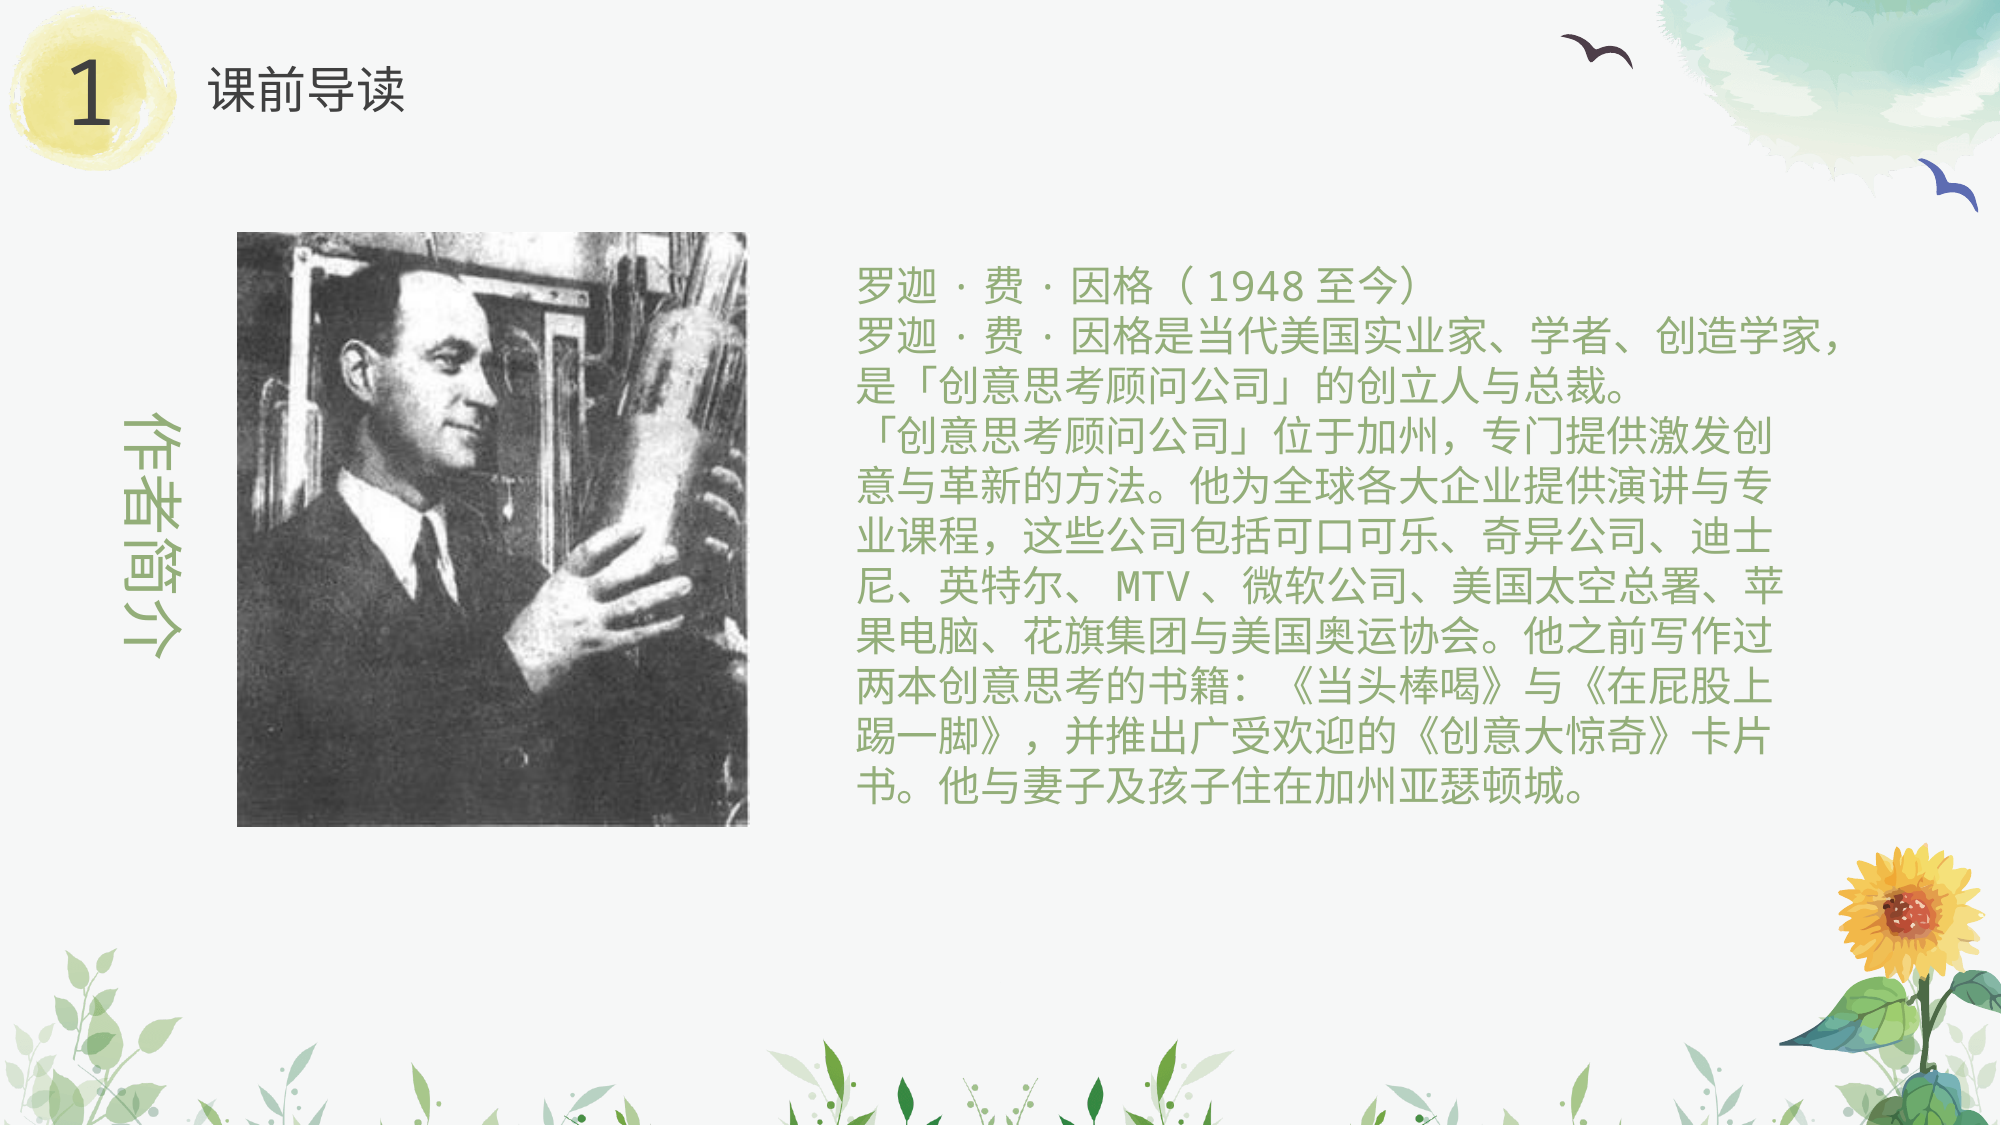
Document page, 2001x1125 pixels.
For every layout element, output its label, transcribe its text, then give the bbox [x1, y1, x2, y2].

picture [8, 4, 177, 171]
picture [0, 842, 2001, 1125]
text_box [1966, 198, 1979, 213]
text_box 课前导读 [191, 51, 755, 127]
text_box 作者简介 [93, 395, 200, 664]
text_box [1560, 34, 1632, 69]
picture [1632, 0, 2000, 198]
picture [237, 232, 750, 827]
text_box 罗迦·费·因格（1948至今） 罗迦·费·因格是当代美国实业家、学者、创造学家， 是「创意思考顾问公司」的创立人与总裁。 「创意思考顾问公司」位于加州，专门提供激发创 意与革新的方法。他为全球各大企业提供演讲与专 业课程，这些公司包括可口可乐、奇异公司、迪士 尼、英特尔、MTV、微软公司、美国太空总署、苹 果电脑、花旗集团与美国奥运协会。他之前写作过 两本创意思考的书籍：《当头棒喝》与《在屁股上 踢一脚》，并推出广受欢迎的《创意大惊奇》卡片 书。他与妻子及孩子住在加州亚瑟顿城。 [840, 252, 1879, 868]
